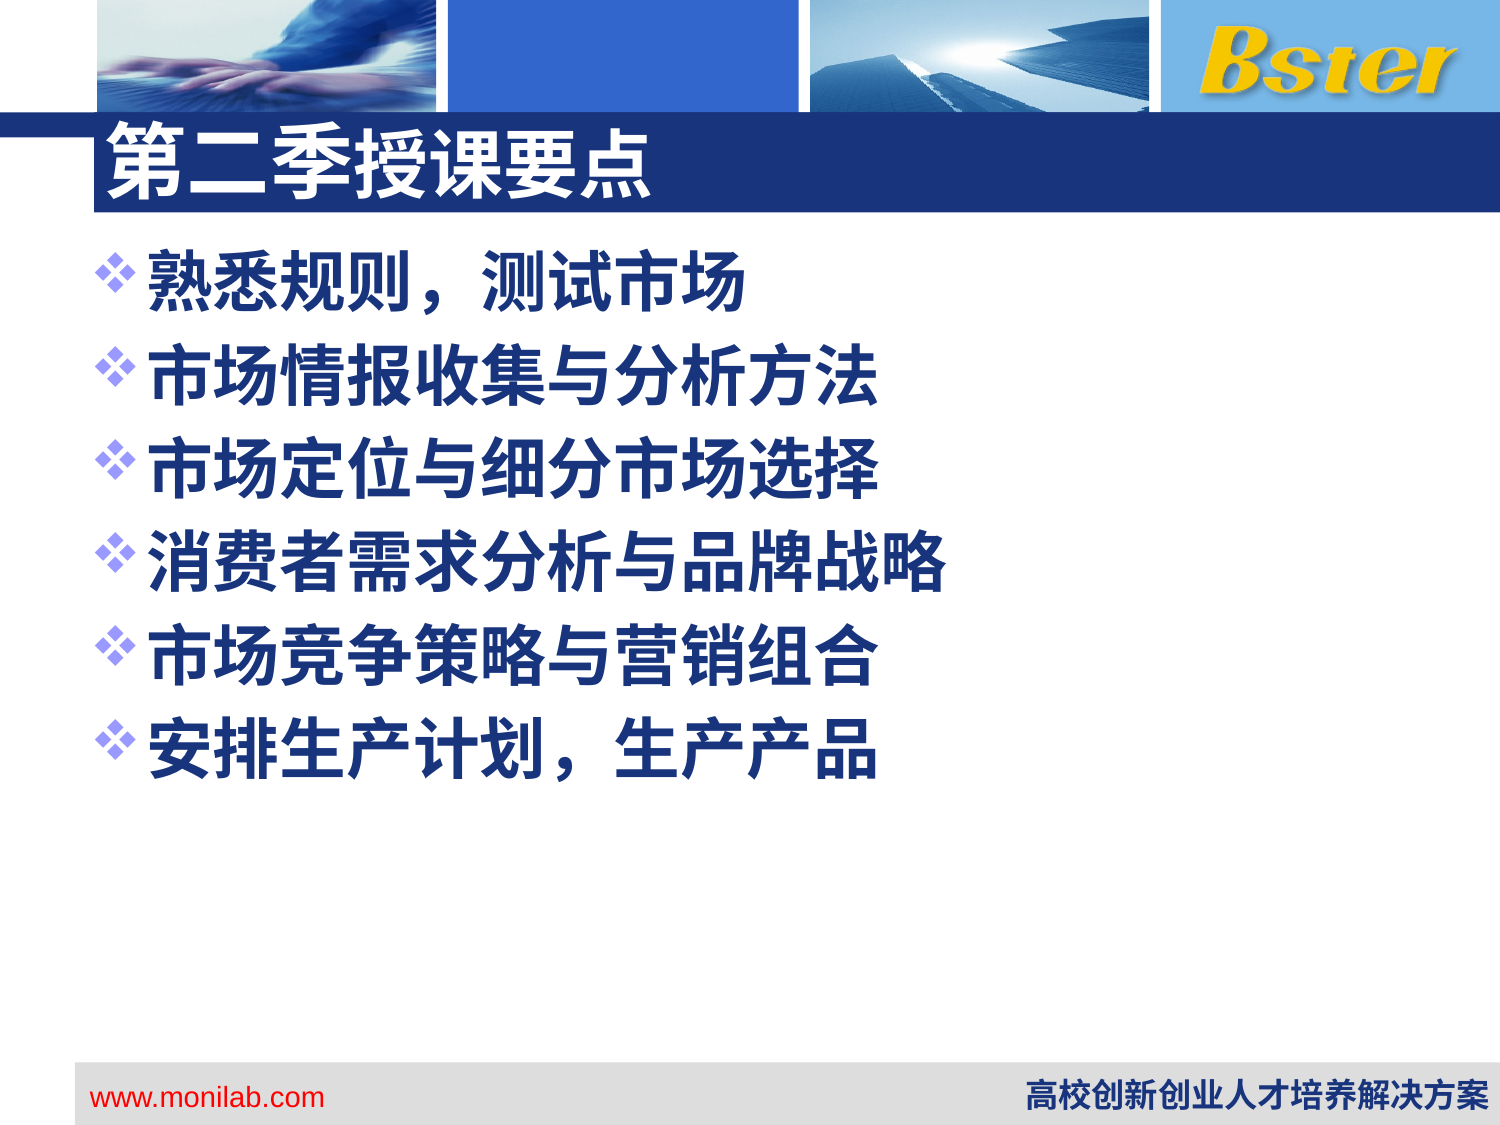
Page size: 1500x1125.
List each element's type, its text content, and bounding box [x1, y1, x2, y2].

list 熟悉规则，测试市场 市场情报收集与分析方法 市场定位与细分市场选择 消费者需求分析与品牌战略 市场竞争策略与营销组合 安排生产计划，生产产品 [74, 232, 1454, 1034]
picture [1199, 26, 1458, 94]
title 第二季授课要点 [88, 113, 1369, 206]
picture [97, 0, 437, 112]
picture [810, 0, 1150, 112]
